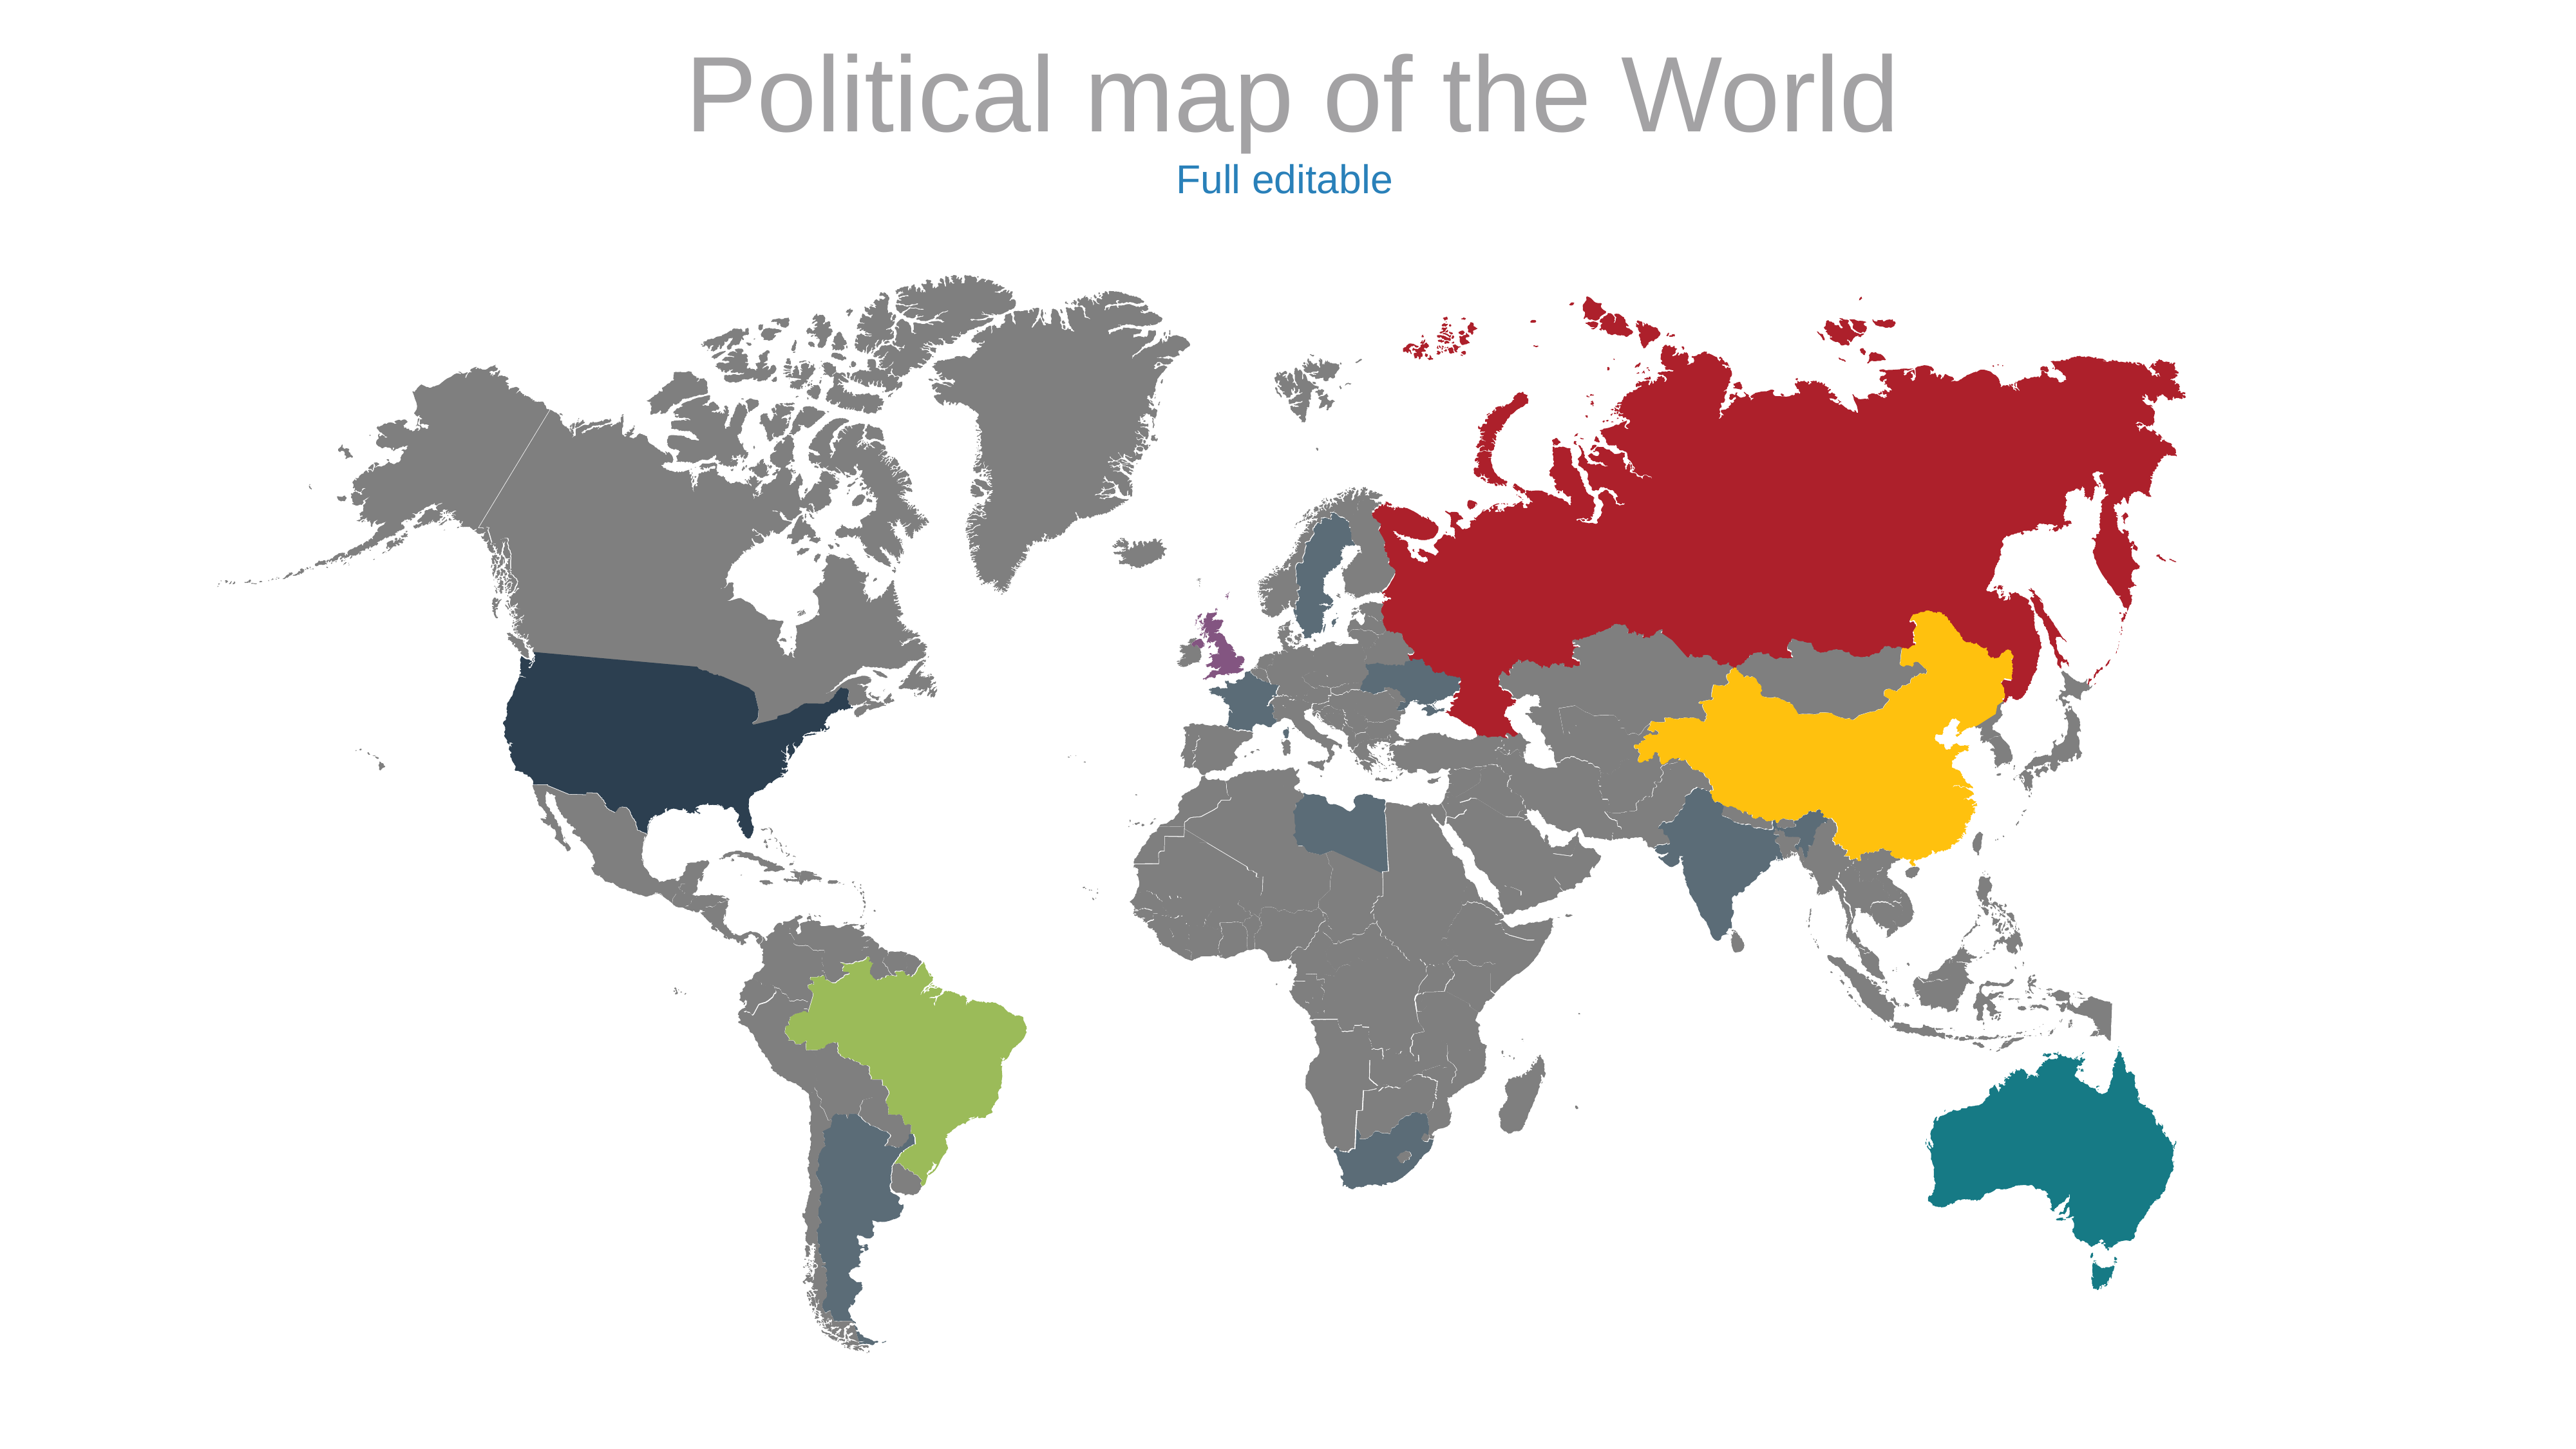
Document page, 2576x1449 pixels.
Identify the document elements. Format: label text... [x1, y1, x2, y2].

text_box [1495, 748, 1622, 841]
text_box [1302, 358, 1342, 381]
text_box [1387, 732, 1501, 774]
text_box [1605, 764, 1691, 849]
text_box [1808, 908, 1812, 922]
text_box [789, 860, 795, 866]
text_box [1133, 829, 1208, 900]
text_box [1446, 797, 1449, 804]
text_box Political map of the World [685, 24, 1901, 153]
text_box [1293, 793, 1388, 873]
text_box [1313, 641, 1369, 685]
text_box [1530, 319, 1537, 323]
text_box [779, 842, 782, 847]
text_box [1422, 1133, 1430, 1142]
text_box [1467, 322, 1477, 335]
text_box [857, 1331, 878, 1345]
text_box [1422, 1045, 1487, 1139]
text_box [758, 324, 782, 341]
text_box [858, 923, 867, 930]
text_box [647, 371, 708, 415]
text_box [1225, 591, 1230, 600]
text_box [1489, 736, 1510, 754]
text_box [1318, 850, 1383, 944]
text_box [1443, 316, 1448, 323]
text_box [854, 1324, 858, 1331]
text_box [1517, 810, 1528, 820]
text_box [1498, 732, 1531, 757]
text_box [692, 880, 699, 895]
text_box [701, 328, 750, 352]
text_box [2018, 1006, 2027, 1010]
text_box [860, 891, 865, 896]
text_box [1491, 918, 1554, 994]
text_box [1180, 734, 1200, 769]
text_box [1499, 623, 1734, 735]
text_box [858, 1097, 912, 1148]
text_box [700, 900, 729, 925]
text_box [1282, 726, 1289, 739]
text_box [2013, 705, 2083, 792]
text_box [719, 850, 785, 872]
text_box [1360, 658, 1461, 716]
text_box [1293, 974, 1306, 981]
text_box [1555, 838, 1602, 891]
text_box [831, 352, 847, 361]
text_box [244, 580, 258, 585]
text_box [1403, 339, 1430, 359]
text_box [314, 365, 550, 594]
text_box [1183, 723, 1254, 775]
text_box [1444, 955, 1497, 1012]
text_box [1813, 938, 1817, 943]
text_box [1333, 498, 1396, 600]
text_box [739, 978, 776, 1015]
text_box [730, 931, 762, 945]
text_box [1333, 1112, 1434, 1189]
text_box [1162, 842, 1263, 926]
text_box [1159, 775, 1231, 826]
text_box [1326, 923, 1406, 971]
text_box [1135, 912, 1153, 923]
text_box [1918, 944, 1977, 983]
text_box [1197, 578, 1202, 584]
text_box [1634, 610, 2014, 867]
text_box [1996, 1040, 2012, 1052]
text_box [2029, 1004, 2049, 1011]
text_box [1305, 1081, 1389, 1152]
text_box [2090, 1253, 2094, 1258]
text_box [898, 659, 938, 698]
text_box [1355, 732, 1370, 743]
text_box [1852, 854, 1902, 906]
text_box [746, 342, 752, 346]
text_box [1774, 828, 1806, 866]
text_box [891, 1163, 923, 1195]
text_box [821, 362, 884, 414]
text_box [1133, 826, 1184, 864]
text_box [928, 378, 934, 381]
text_box [1569, 302, 1575, 306]
text_box [1191, 638, 1205, 649]
text_box [1972, 831, 1984, 856]
text_box [816, 1113, 915, 1323]
text_box [1973, 1041, 1985, 1048]
text_box [883, 951, 908, 976]
text_box [2028, 792, 2032, 797]
text_box [1324, 712, 1348, 731]
text_box [782, 358, 821, 400]
text_box [1385, 802, 1461, 860]
text_box [1289, 686, 1331, 705]
text_box [1132, 822, 1140, 826]
text_box [1565, 914, 1573, 917]
text_box [1356, 1086, 1415, 1139]
text_box [1441, 902, 1533, 966]
text_box [811, 1042, 889, 1120]
text_box [1541, 724, 1631, 774]
text_box [711, 350, 726, 359]
text_box [1312, 701, 1331, 712]
text_box [1441, 793, 1449, 813]
text_box [1975, 701, 2005, 744]
text_box [1370, 1032, 1443, 1088]
text_box [1816, 943, 1819, 949]
text_box [672, 884, 698, 909]
text_box [1396, 1151, 1411, 1164]
text_box [1599, 752, 1680, 813]
text_box [1254, 907, 1325, 962]
text_box [771, 317, 790, 328]
text_box [1390, 1074, 1437, 1113]
text_box [1859, 296, 1862, 301]
text_box [1666, 332, 1675, 337]
text_box [1499, 1054, 1546, 1134]
text_box [1257, 487, 1383, 618]
text_box [1293, 512, 1356, 639]
text_box [783, 869, 801, 882]
text_box [1271, 699, 1343, 771]
text_box [1444, 341, 1461, 354]
text_box [2025, 974, 2037, 994]
text_box [1996, 773, 2002, 776]
text_box [1353, 690, 1406, 722]
text_box [1372, 345, 2186, 738]
text_box [802, 1088, 869, 1352]
text_box [1446, 798, 1573, 895]
text_box [1576, 831, 1579, 837]
text_box [711, 923, 732, 940]
text_box [1309, 354, 1314, 357]
text_box [1147, 913, 1190, 943]
text_box [1889, 1021, 1953, 1039]
text_box [831, 332, 848, 351]
text_box Full editable [990, 153, 1580, 211]
text_box [1446, 783, 1455, 793]
text_box [1348, 629, 1379, 649]
text_box [1824, 317, 1867, 346]
text_box [753, 914, 827, 1010]
text_box [1544, 834, 1549, 844]
text_box [1112, 538, 1167, 569]
text_box [1254, 653, 1275, 672]
text_box [790, 913, 871, 983]
text_box [1204, 898, 1251, 929]
text_box [378, 761, 386, 771]
text_box [1274, 367, 1336, 422]
text_box [1817, 331, 1825, 341]
text_box [2091, 1260, 2115, 1291]
text_box [673, 987, 678, 995]
text_box [1287, 964, 1291, 969]
text_box [1963, 920, 1980, 940]
text_box [2016, 1031, 2023, 1034]
text_box [1303, 964, 1350, 1015]
text_box [1973, 979, 2014, 1021]
text_box [1721, 806, 1773, 829]
text_box [1341, 724, 1353, 736]
text_box [862, 900, 866, 904]
text_box [1776, 819, 1796, 829]
text_box [1913, 962, 1975, 1012]
text_box [1384, 687, 1406, 708]
text_box [1945, 958, 1953, 963]
text_box [759, 402, 795, 442]
text_box [1156, 928, 1174, 947]
text_box [1363, 630, 1415, 665]
text_box [1953, 1035, 1975, 1041]
text_box [1926, 1049, 2177, 1251]
text_box [1837, 866, 1889, 954]
text_box [904, 954, 922, 977]
text_box [1177, 637, 1202, 667]
text_box [2022, 809, 2027, 813]
text_box [1437, 323, 1455, 344]
text_box [1184, 768, 1308, 877]
text_box [846, 275, 1016, 393]
text_box [1305, 1019, 1383, 1088]
text_box [1415, 998, 1428, 1012]
text_box [1864, 848, 1915, 938]
text_box [1350, 601, 1384, 621]
text_box [2114, 1256, 2117, 1264]
text_box [1415, 992, 1428, 1001]
text_box [799, 871, 822, 886]
text_box [1371, 860, 1473, 966]
text_box [1343, 705, 1368, 736]
text_box [1730, 929, 1745, 953]
text_box [1468, 764, 1528, 817]
text_box [761, 828, 773, 835]
text_box [1858, 948, 1886, 980]
text_box [1447, 766, 1486, 797]
text_box [1871, 901, 1903, 927]
text_box [1494, 913, 1504, 924]
text_box [2045, 988, 2053, 991]
text_box [1446, 790, 1472, 818]
text_box [2058, 670, 2093, 707]
text_box [1130, 891, 1170, 916]
text_box [1387, 752, 1392, 756]
text_box [1347, 616, 1387, 634]
text_box [1133, 905, 1153, 911]
text_box [1282, 767, 1305, 811]
text_box [1558, 705, 1658, 761]
text_box [1269, 695, 1294, 708]
text_box [282, 566, 314, 580]
text_box [862, 938, 893, 980]
text_box [1209, 670, 1280, 732]
text_box [1309, 955, 1428, 1061]
text_box [1418, 961, 1455, 994]
text_box [1902, 1003, 1910, 1008]
text_box [1267, 641, 1318, 697]
text_box [1218, 922, 1243, 959]
text_box [1250, 668, 1268, 681]
text_box [1184, 924, 1223, 961]
text_box [1355, 359, 1362, 363]
text_box [2009, 1037, 2024, 1043]
text_box [888, 392, 894, 397]
text_box [1277, 620, 1303, 645]
text_box [2008, 998, 2021, 1003]
text_box [786, 852, 790, 857]
text_box [791, 339, 797, 353]
text_box [771, 377, 777, 383]
text_box [1309, 1010, 1316, 1018]
text_box [1736, 638, 1927, 719]
text_box [1197, 608, 1245, 680]
text_box [828, 880, 841, 884]
text_box [1667, 760, 1713, 793]
text_box [684, 904, 700, 913]
text_box [1549, 835, 1579, 856]
text_box [1417, 991, 1486, 1054]
text_box [308, 484, 312, 490]
text_box [1195, 613, 1202, 626]
text_box [1289, 974, 1324, 1009]
text_box [1802, 819, 1857, 931]
text_box [533, 784, 710, 904]
text_box [667, 395, 759, 468]
text_box [1238, 851, 1333, 918]
text_box [1654, 788, 1828, 941]
text_box [1905, 866, 1920, 879]
text_box [846, 308, 853, 317]
text_box [785, 957, 1027, 1186]
text_box [691, 893, 730, 912]
text_box [763, 839, 768, 849]
text_box [1347, 731, 1359, 750]
text_box [1289, 912, 1336, 976]
text_box [1242, 914, 1262, 951]
text_box [1167, 936, 1191, 961]
text_box [1375, 777, 1392, 782]
text_box [1250, 751, 1255, 754]
text_box [1976, 876, 2023, 955]
text_box [1345, 383, 1352, 386]
text_box [1303, 671, 1347, 689]
text_box [372, 755, 379, 759]
text_box [737, 987, 817, 1094]
text_box [1329, 690, 1364, 710]
text_box [1235, 922, 1248, 952]
text_box [1575, 1105, 1579, 1110]
text_box [1365, 719, 1401, 739]
text_box [2046, 990, 2112, 1041]
text_box [1427, 777, 1441, 784]
text_box [806, 313, 833, 348]
text_box [715, 348, 777, 383]
text_box [2016, 820, 2020, 826]
text_box [759, 880, 773, 886]
text_box [1438, 1039, 1457, 1083]
text_box [1582, 296, 1633, 337]
text_box [1975, 1034, 2012, 1040]
text_box [1987, 735, 2013, 768]
text_box [1461, 882, 1502, 916]
text_box [1872, 319, 1896, 328]
text_box [931, 290, 1190, 592]
text_box [1458, 330, 1470, 345]
text_box [1497, 876, 1564, 915]
text_box [1349, 735, 1391, 775]
text_box [479, 406, 929, 724]
text_box [503, 652, 853, 839]
text_box [1312, 706, 1346, 730]
text_box [1827, 954, 1901, 1023]
text_box [1331, 683, 1362, 696]
text_box [1636, 320, 1661, 348]
text_box [1265, 677, 1270, 682]
